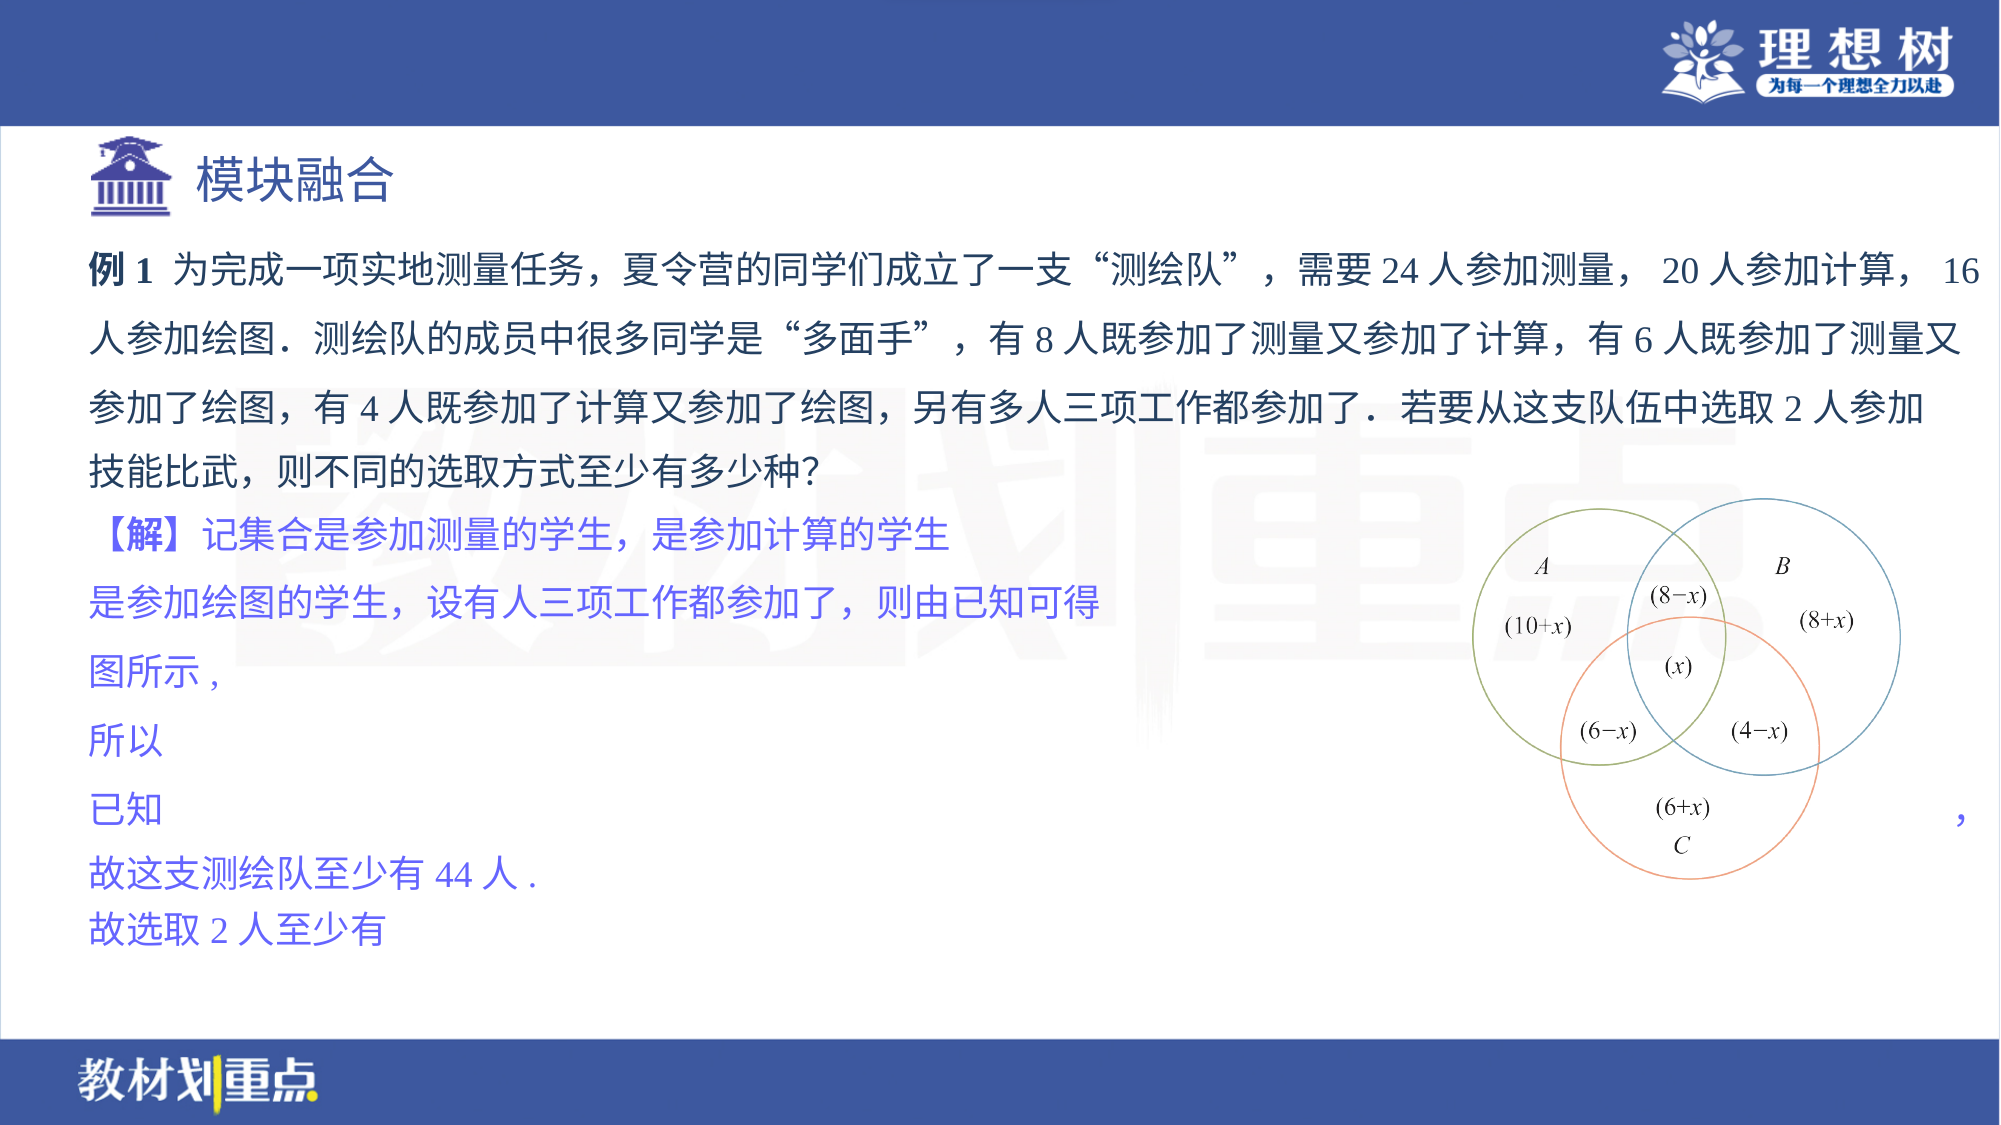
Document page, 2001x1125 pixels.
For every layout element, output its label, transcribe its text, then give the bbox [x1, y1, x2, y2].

text_box 例1 为完成一项实地测量任务，夏令营的同学们成立了一支“测绘队”，需要24人参加测量，20人参加计算，16 人参加绘图．测绘队的成员中很多同学是“多面手”，有8人既参加了测量又参加了计算，有6人既参加了测量又 参加了绘图，有4人既参加了计算又参加了绘图，另有多人三项工作都参加了．若要从这支队伍中选取2人参加 技能比武，则不同的选取方式至少有多少种？ [88, 222, 1911, 487]
picture [0, 0, 2000, 1125]
text_box 模块融合 [194, 135, 726, 222]
